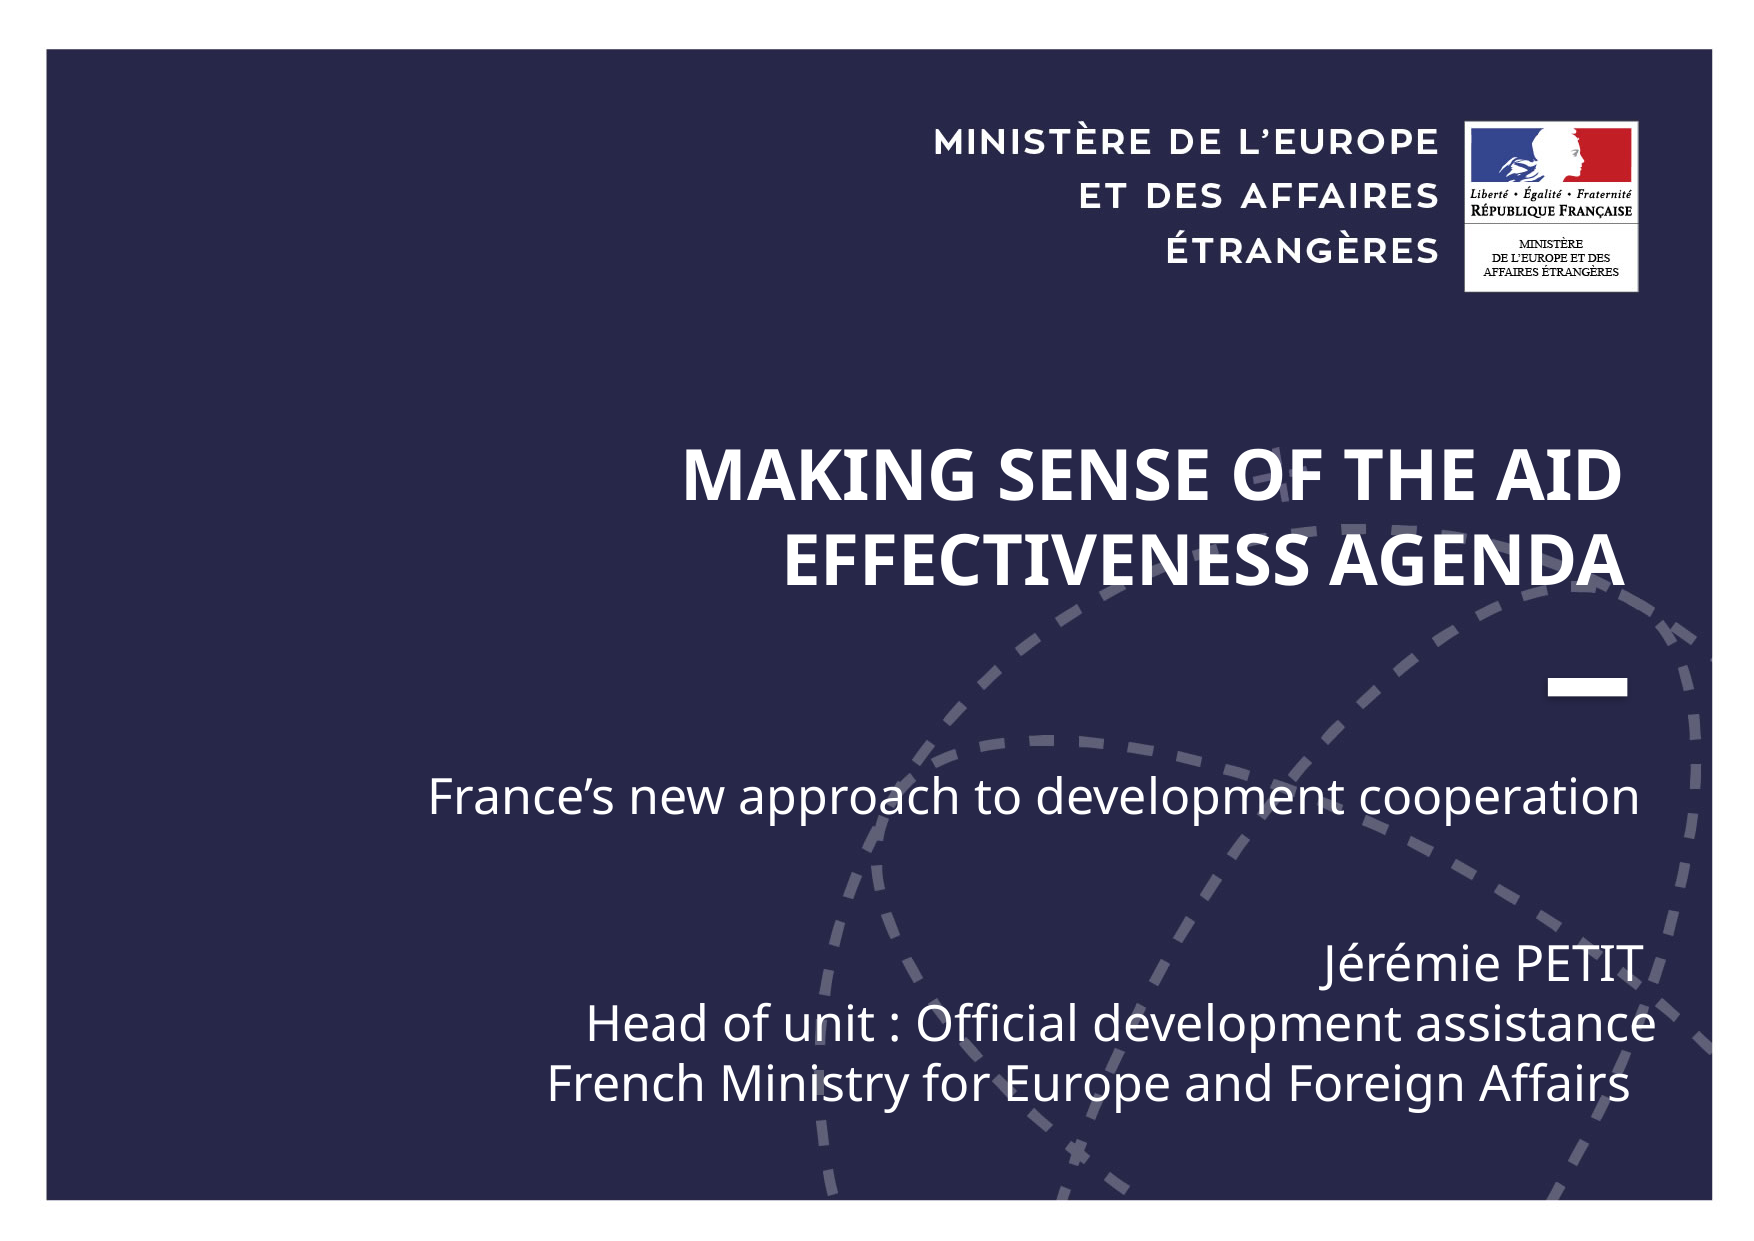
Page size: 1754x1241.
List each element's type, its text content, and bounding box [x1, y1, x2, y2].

list France’s new approach to development cooperation [168, 755, 1659, 857]
picture [0, 0, 1754, 1241]
title Making sense of the aid effectiveness agenda [152, 421, 1643, 668]
text_box Jérémie PETIT Head of unit : Official development assistance French Ministry for Europe and Foreign Affairs [325, 924, 1673, 1119]
